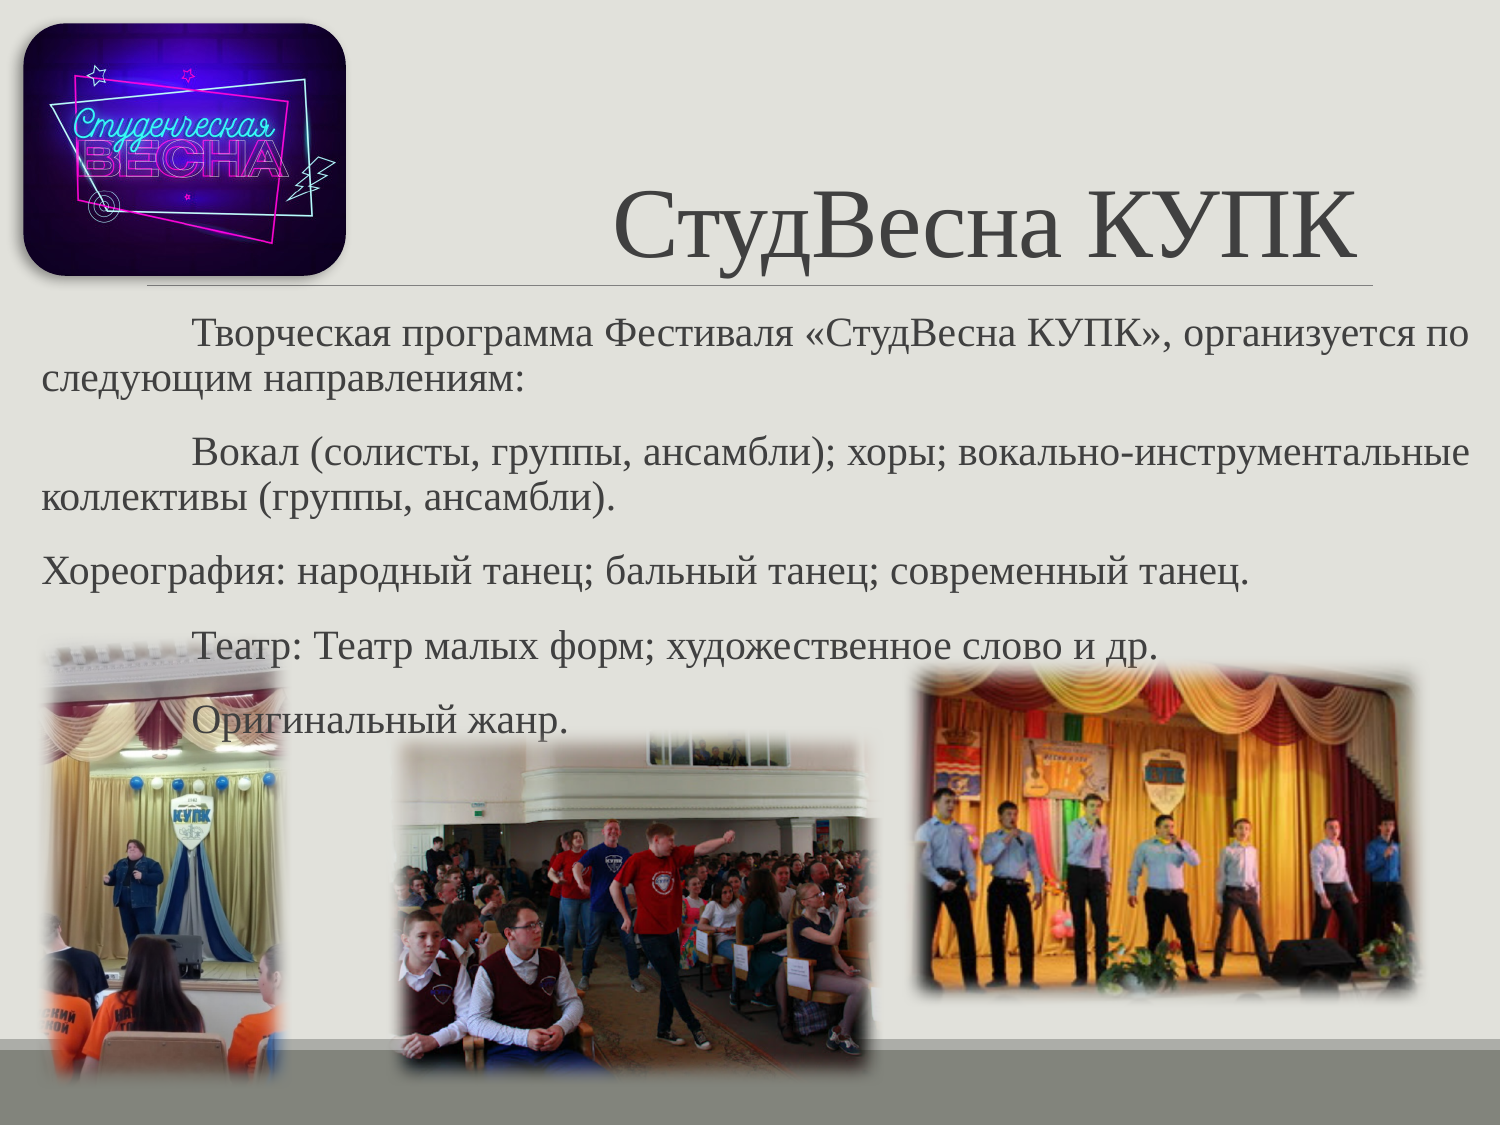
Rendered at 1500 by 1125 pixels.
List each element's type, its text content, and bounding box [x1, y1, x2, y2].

picture [386, 725, 886, 1087]
picture [34, 632, 293, 1091]
picture [901, 655, 1431, 1009]
picture [22, 22, 347, 277]
title СтудВесна КУПК [347, 47, 1373, 285]
list Творческая программа Фестиваля «СтудВесна КУПК», организуется по следующим направлениям: Вокал (солисты, группы, ансамбли); хоры; вокально-инструментальные коллективы (группы, ансамбли). Хореография: народный танец; бальный танец; современный танец. Театр: Театр малых форм; художественное слово и др. Оригинальный жанр. [41, 302, 1471, 963]
